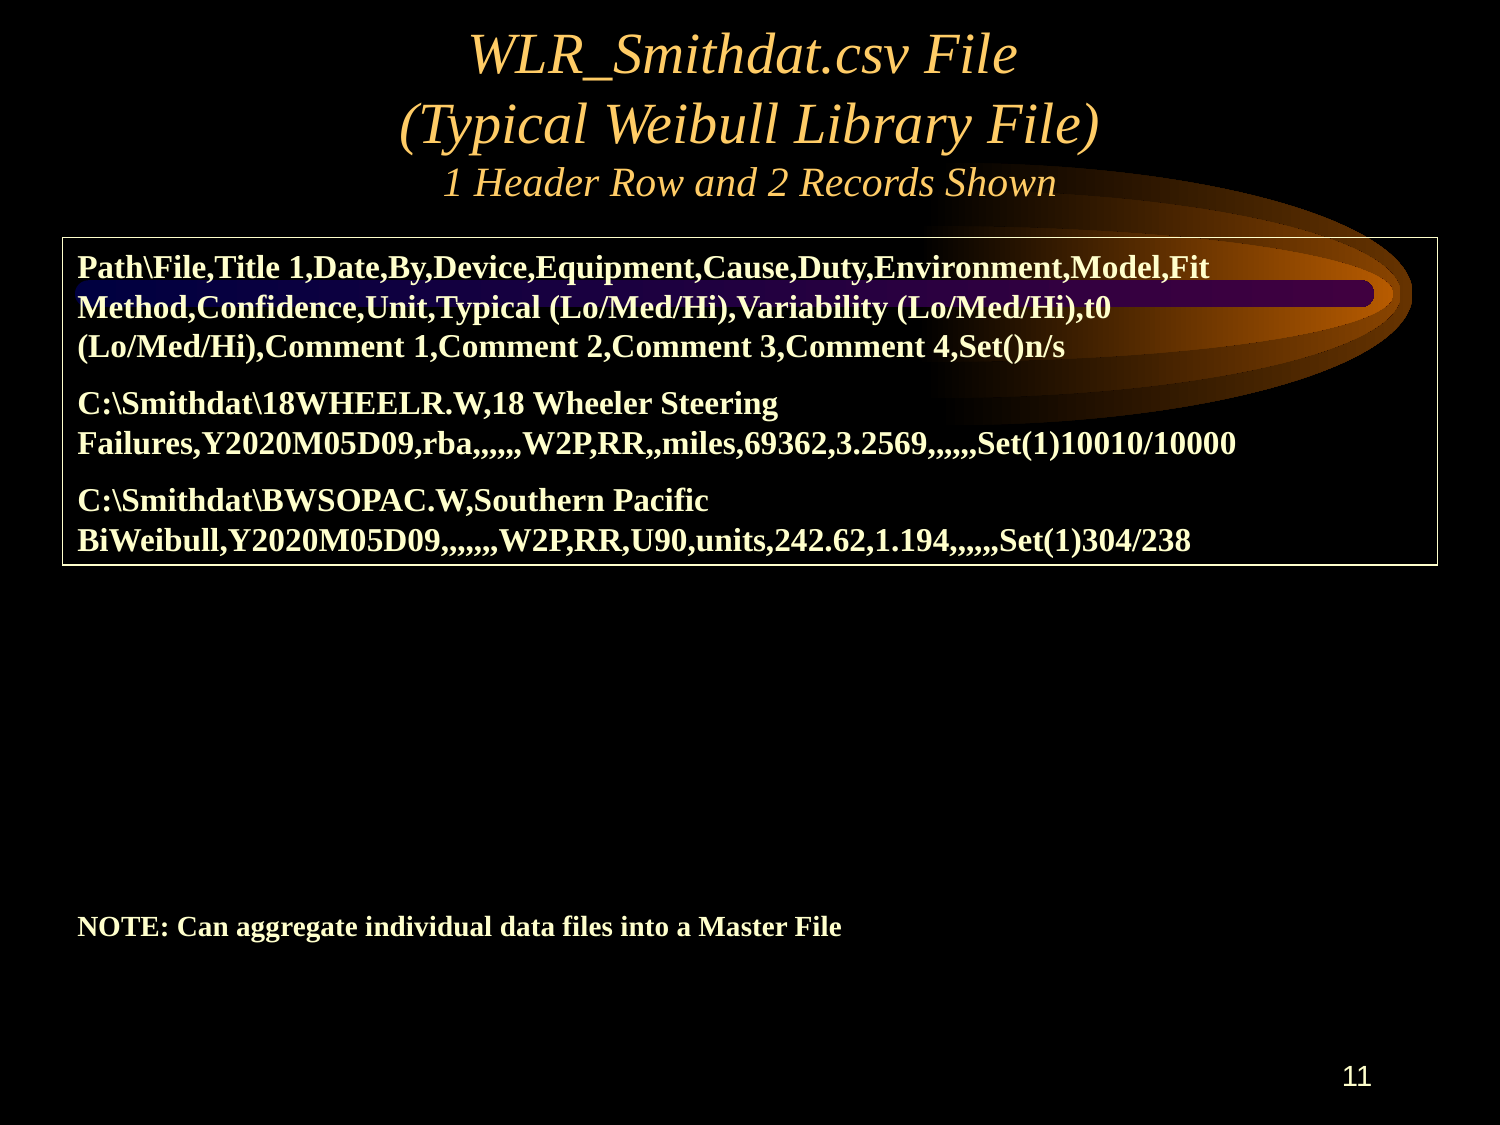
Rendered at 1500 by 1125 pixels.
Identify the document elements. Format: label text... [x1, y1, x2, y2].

text_box NOTE: Can aggregate individual data files into a Master File [62, 899, 1438, 950]
text_box Path\File,Title 1,Date,By,Device,Equipment,Cause,Duty,Environment,Model,Fit Method,Confidence,Unit,Typical (Lo/Med/Hi),Variability (Lo/Med/Hi),t0 (Lo/Med/Hi),Comment 1,Comment 2,Comment 3,Comment 4,Set()n/s C:\Smithdat\18WHEELR.W,18 Wheeler Steering Failures,Y2020M05D09,rba,,,,,,W2P,RR,,miles,69362,3.2569,,,,,,Set(1)10010/10000 C:\Smithdat\BWSOPAC.W,Southern Pacific BiWeibull,Y2020M05D09,,,,,,,W2P,RR,U90,units,242.62,1.194,,,,,,Set(1)304/238 [62, 237, 1438, 565]
title WLR_Smithdat.csv File (Typical Weibull Library File) 1 Header Row and 2 Records Shown [112, 50, 1388, 213]
slide_number 11 [1074, 1037, 1388, 1113]
